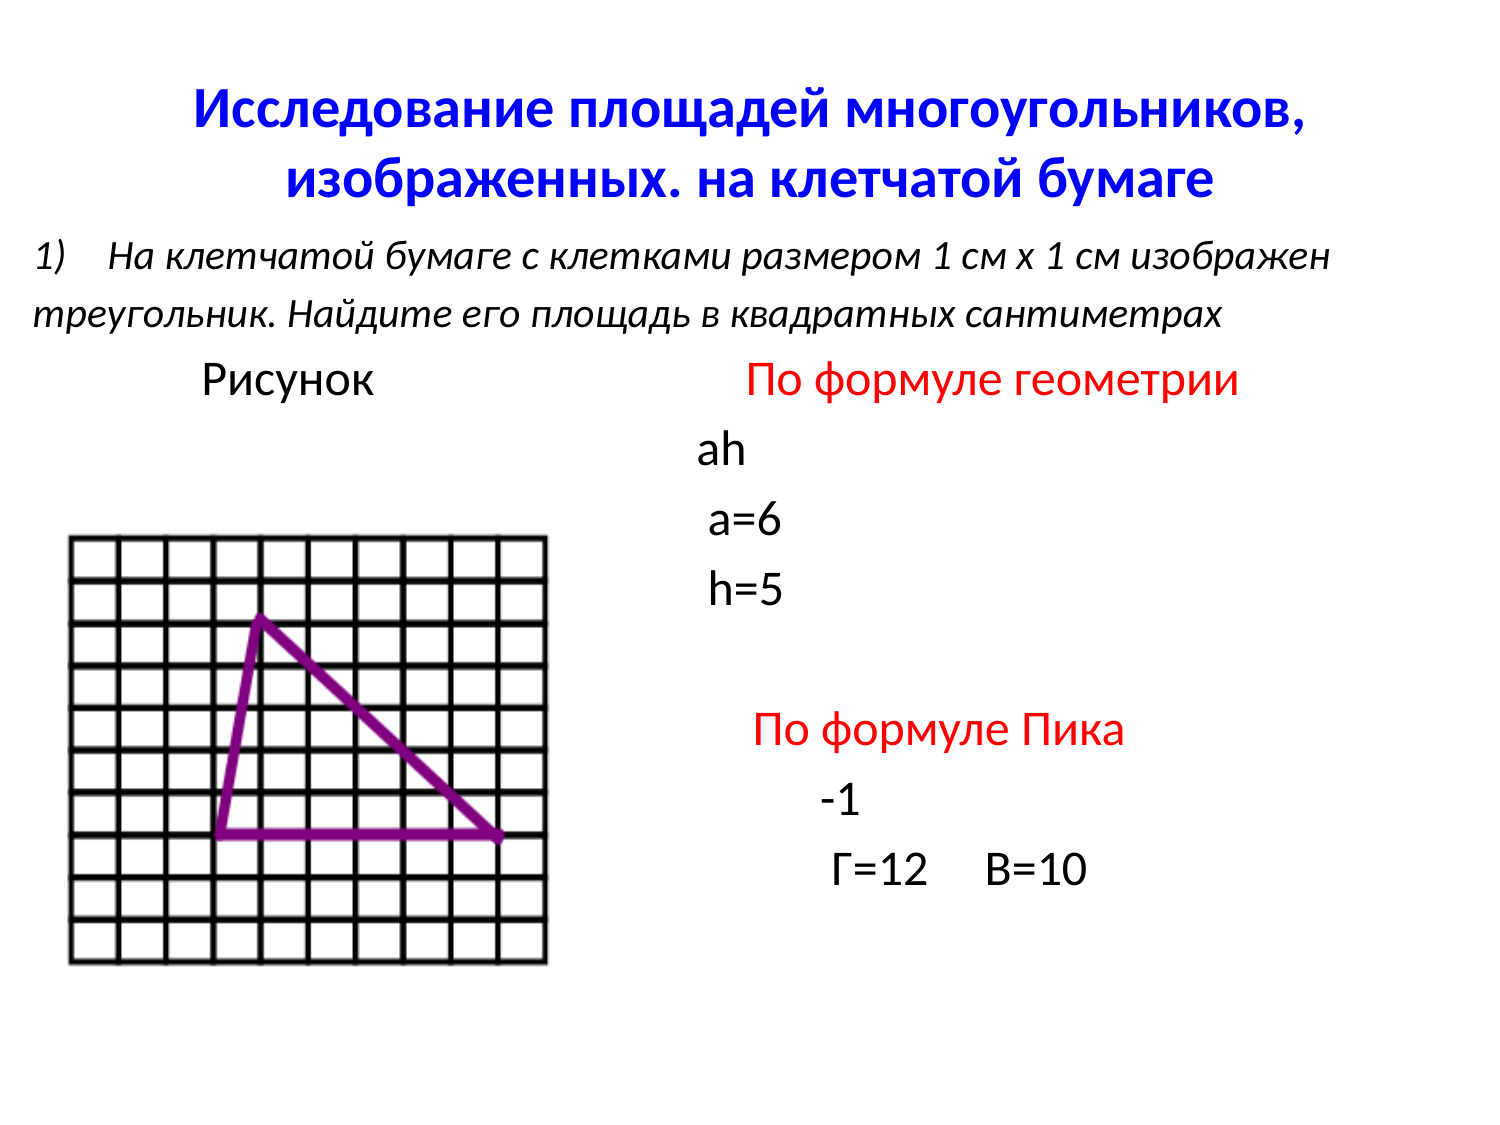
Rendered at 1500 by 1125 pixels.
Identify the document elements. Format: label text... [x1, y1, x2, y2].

picture [7, 416, 582, 975]
title Исследование площадей многоугольников, изображенных. на клетчатой бумаге [75, 45, 1425, 233]
